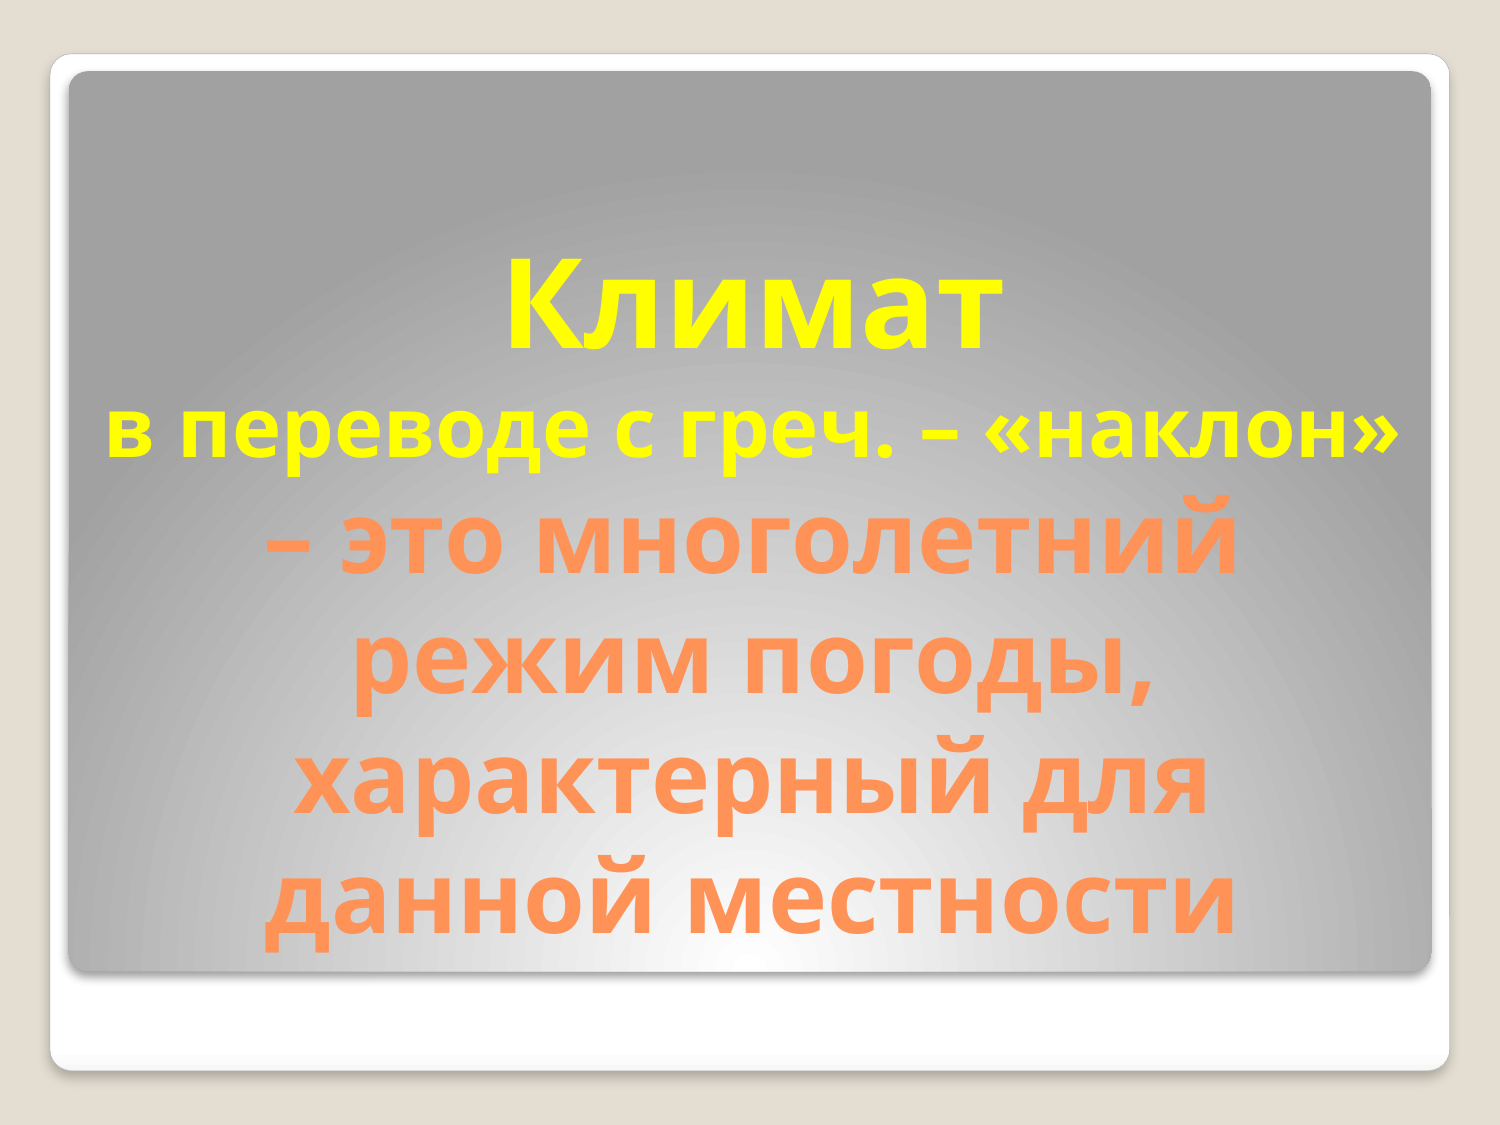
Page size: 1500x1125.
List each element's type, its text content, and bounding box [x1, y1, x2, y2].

title Климат в переводе с греч. – «наклон» – это многолетний режим погоды, характерный для данной местности [82, 35, 1425, 961]
